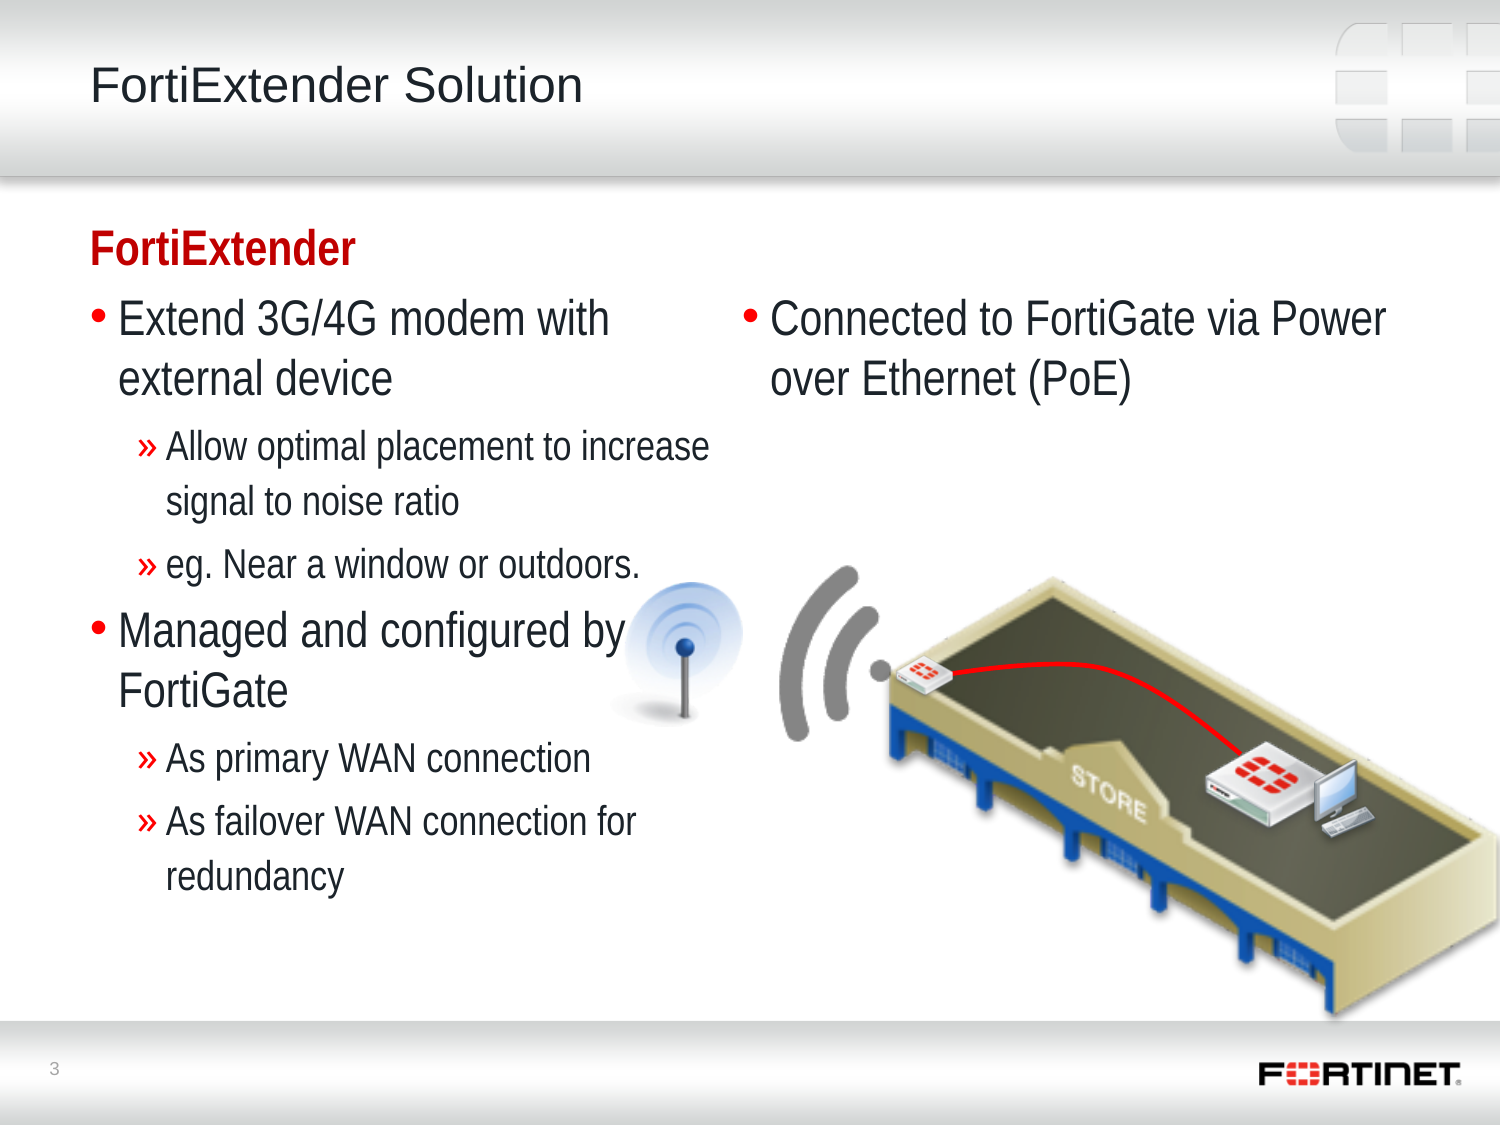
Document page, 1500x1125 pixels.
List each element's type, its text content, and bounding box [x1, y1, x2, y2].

list FortiExtender Extend 3G/4G modem with external device Allow optimal placement to increase signal to noise ratio eg. Near a window or outdoors. Managed and configured by FortiGate As primary WAN connection As failover WAN connection for redundancy Connected to FortiGate via Power over Ethernet (PoE) [75, 208, 1409, 926]
picture [0, 0, 1500, 1125]
title FortiExtender Solution [75, 45, 1425, 138]
